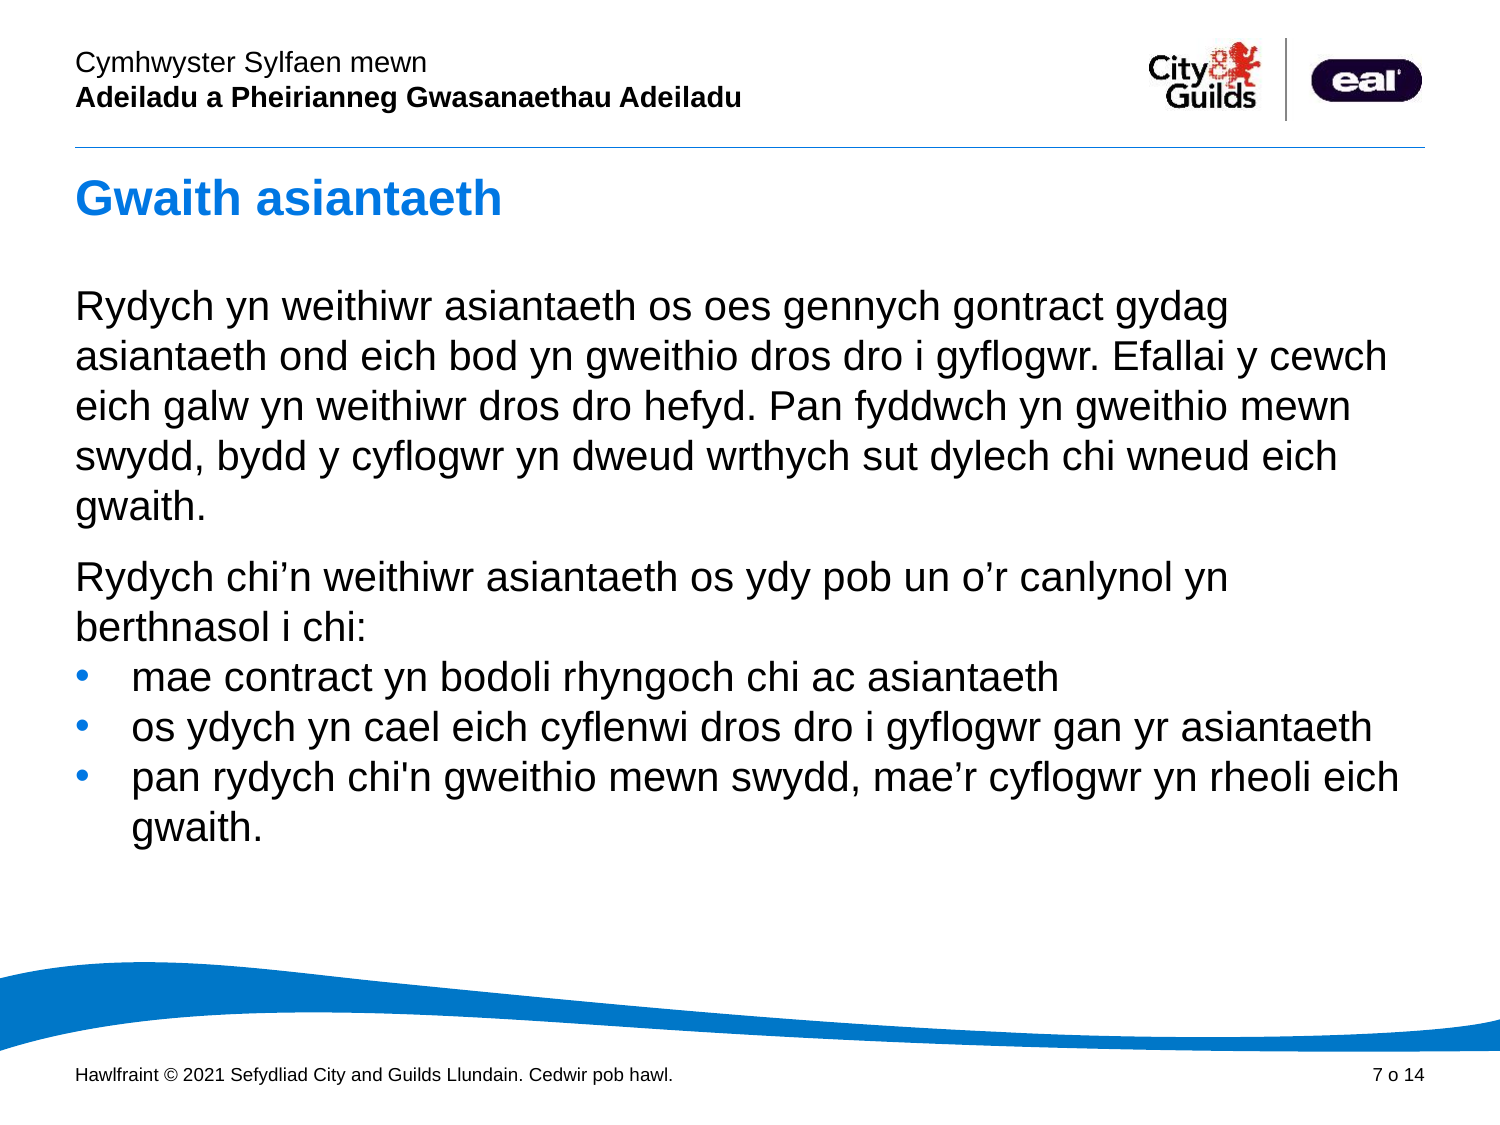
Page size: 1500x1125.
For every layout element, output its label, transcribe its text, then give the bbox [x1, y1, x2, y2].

title Gwaith asiantaeth [74, 165, 1426, 229]
picture [1149, 38, 1422, 121]
list Rydych yn weithiwr asiantaeth os oes gennych gontract gydag asiantaeth ond eich bod yn gweithio dros dro i gyflogwr. Efallai y cewch eich galw yn weithiwr dros dro hefyd. Pan fyddwch yn gweithio mewn swydd, bydd y cyflogwr yn dweud wrthych sut dylech chi wneud eich gwaith. Rydych chi’n weithiwr asiantaeth os ydy pob un o’r canlynol yn berthnasol i chi: mae contract yn bodoli rhyngoch chi ac asiantaeth os ydych yn cael eich cyflenwi dros dro i gyflogwr gan yr asiantaeth pan rydych chi'n gweithio mewn swydd, mae’r cyflogwr yn rheoli eich gwaith. [74, 278, 1426, 1087]
